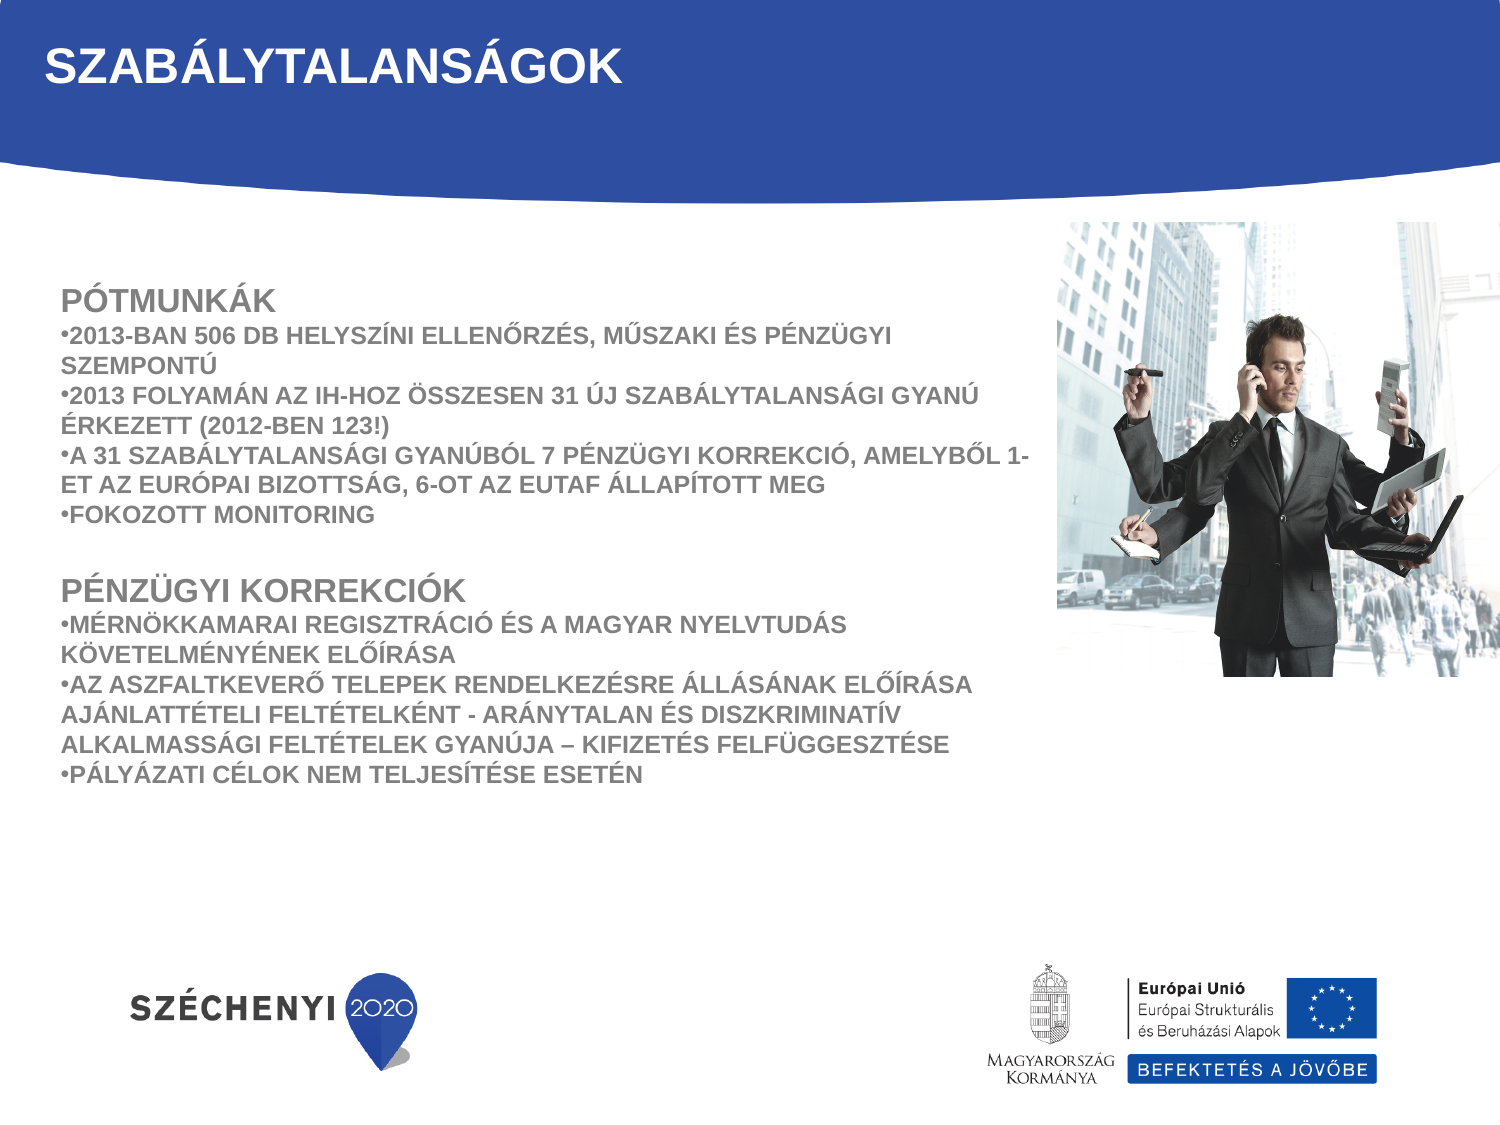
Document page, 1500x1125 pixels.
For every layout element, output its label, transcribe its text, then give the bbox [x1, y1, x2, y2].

picture [0, 0, 1500, 1125]
title Szabálytalanságok [29, 25, 1380, 126]
text_box Pótmunkák 2013-ban 506 db helyszíni ellenőrzés, műszaki és pénzügyi szempontú 2013 folyamán az IH-hoz összesen 31 új szabálytalansági gyanú érkezett (2012-ben 123!) A 31 szabálytalansági gyanúból 7 pénzügyi korrekció, amelyből 1-et az Európai Bizottság, 6-ot az EUTAF állapított meg Fokozott monitoring Pénzügyi korrekciók Mérnökkamarai regisztráció és a magyar nyelvtudás követelményének előírása Az aszfaltkeverő telepek rendelkezésre állásának előírása ajánlattételi feltételként - aránytalan és diszkriminatív alkalmassági feltételek gyanúja – kifizetés felfüggesztése Pályázati célok nem teljesítése esetén [45, 222, 1058, 796]
text_box [0, 0, 1350, 188]
